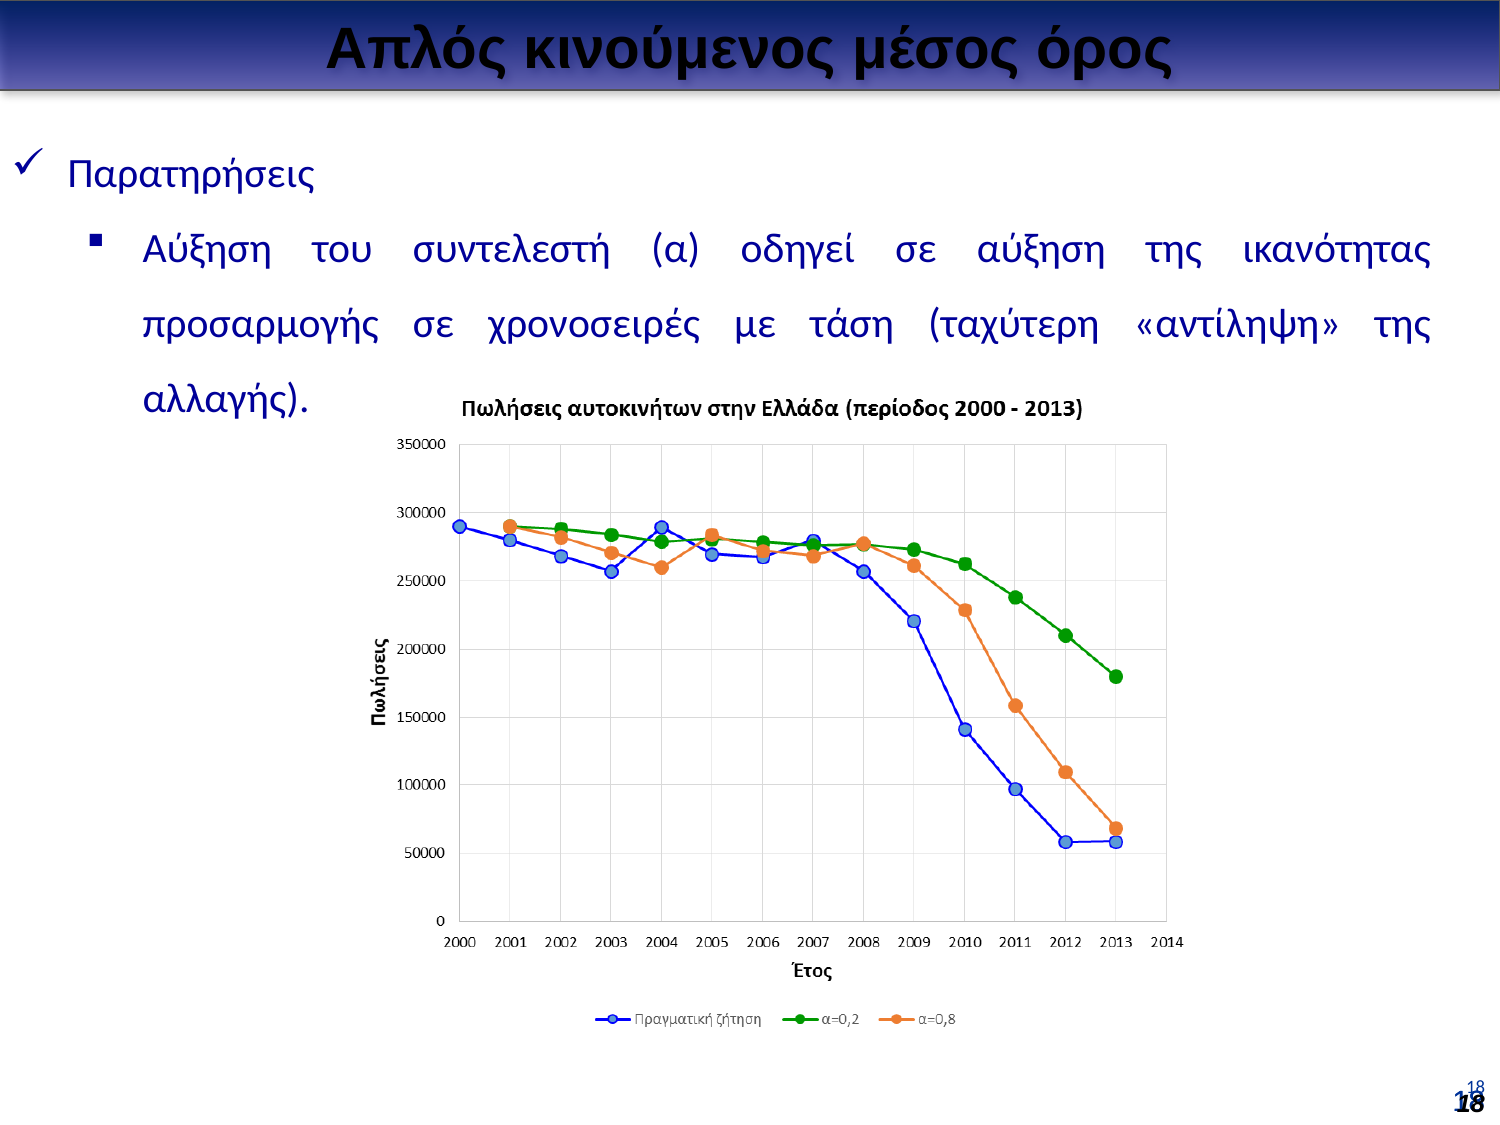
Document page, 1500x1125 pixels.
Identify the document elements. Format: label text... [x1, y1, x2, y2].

text_box 18 [1149, 1046, 1500, 1125]
text_box 18 [1424, 1079, 1500, 1125]
text_box Απλός κινούμενος μέσος όρος [0, 0, 1500, 90]
picture [342, 378, 1202, 1045]
text_box Παρατηρήσεις Αύξηση του συντελεστή (α) οδηγεί σε αύξηση της ικανότητας προσαρμογής σε χρονοσειρές με τάση (ταχύτερη «αντίληψη» της αλλαγής). [0, 113, 1447, 429]
